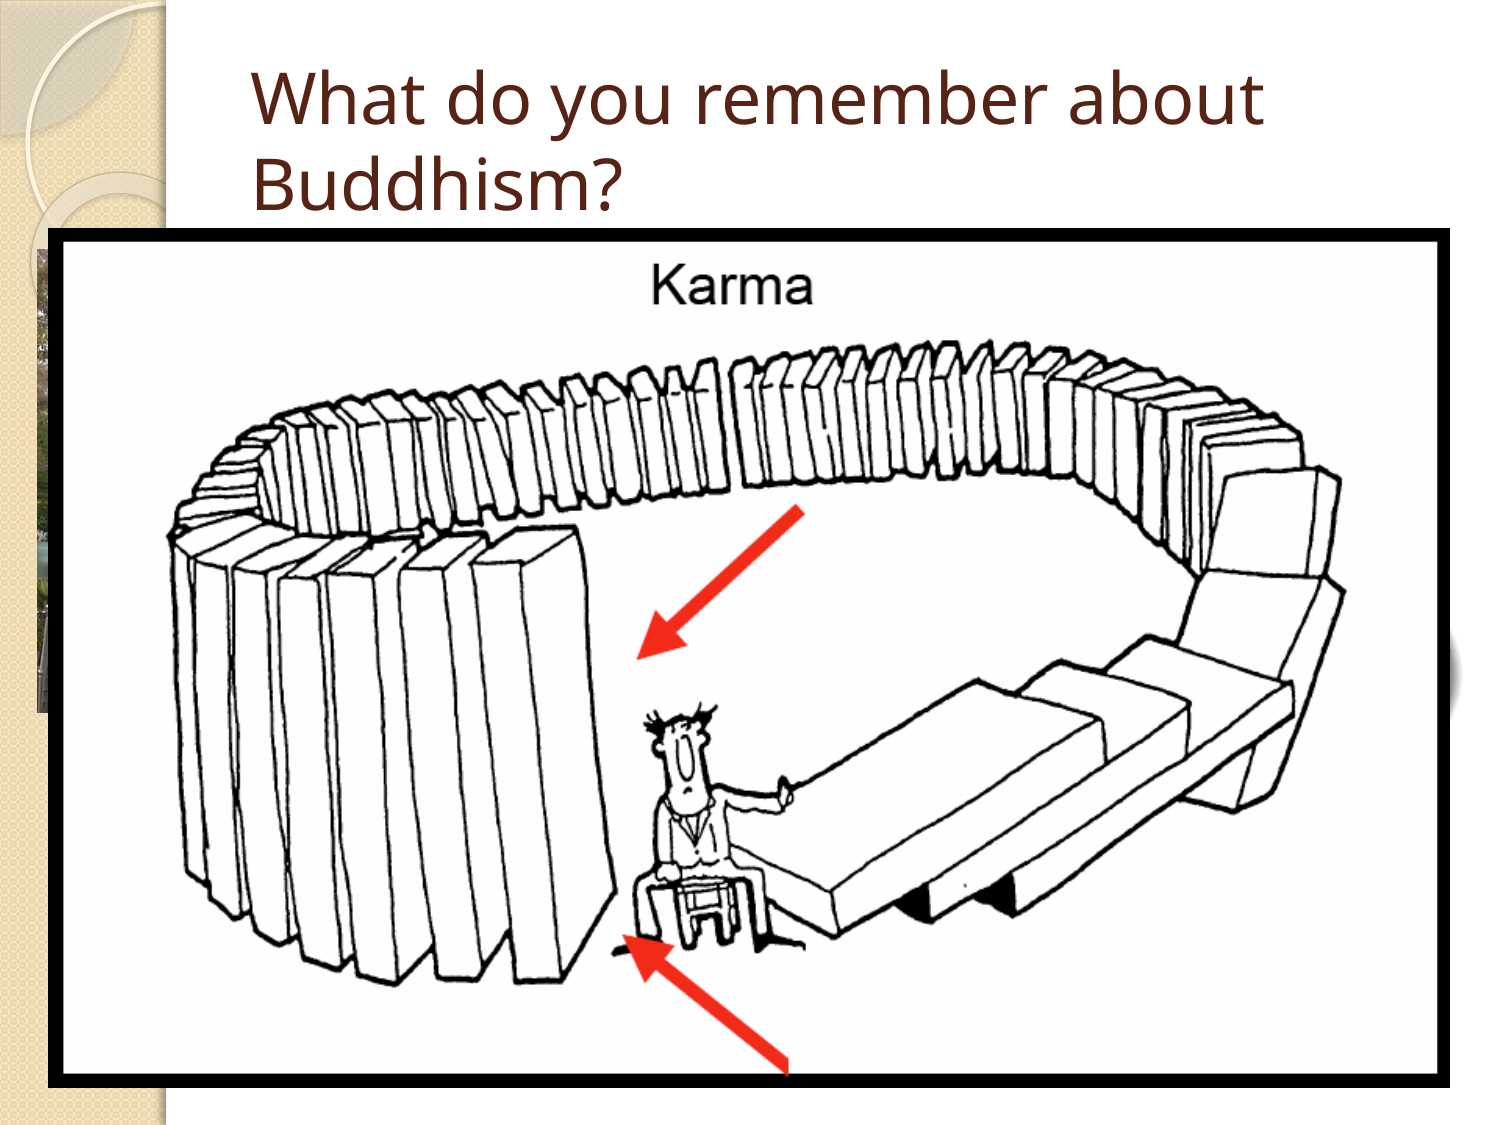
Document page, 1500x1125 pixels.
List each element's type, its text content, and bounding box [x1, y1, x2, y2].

title What do you remember about Buddhism? [235, 45, 1466, 225]
picture [37, 224, 1463, 1088]
